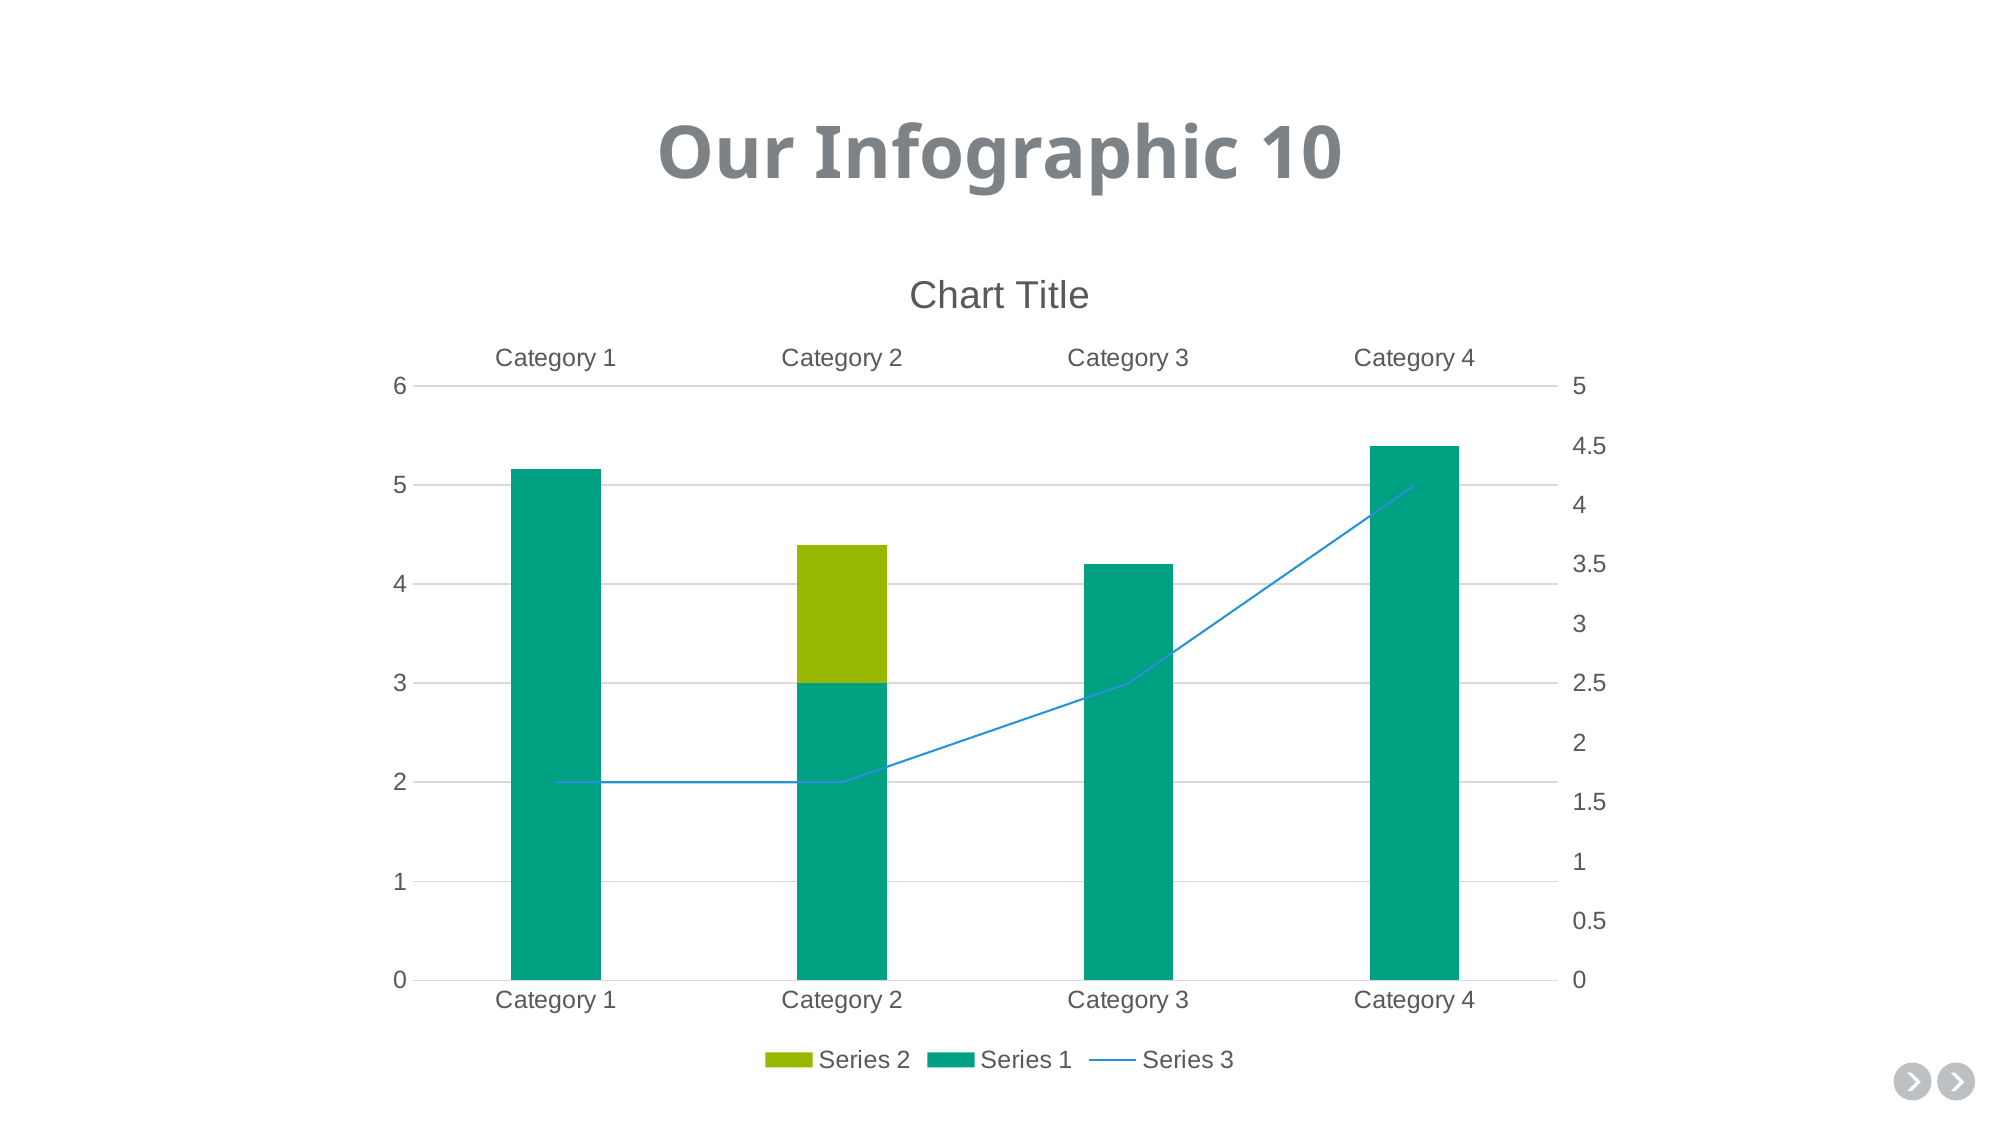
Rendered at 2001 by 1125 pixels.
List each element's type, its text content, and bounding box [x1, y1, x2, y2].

text_box Our Infographic 10 [641, 98, 1359, 201]
chart [367, 236, 1633, 1080]
